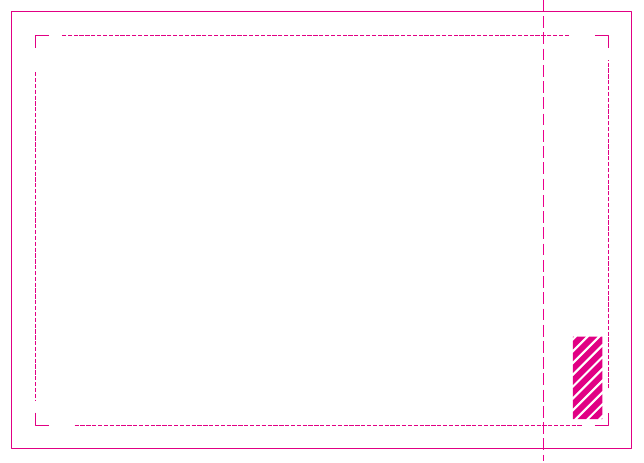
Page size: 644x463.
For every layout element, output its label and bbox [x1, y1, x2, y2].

text_box [11, 11, 632, 449]
